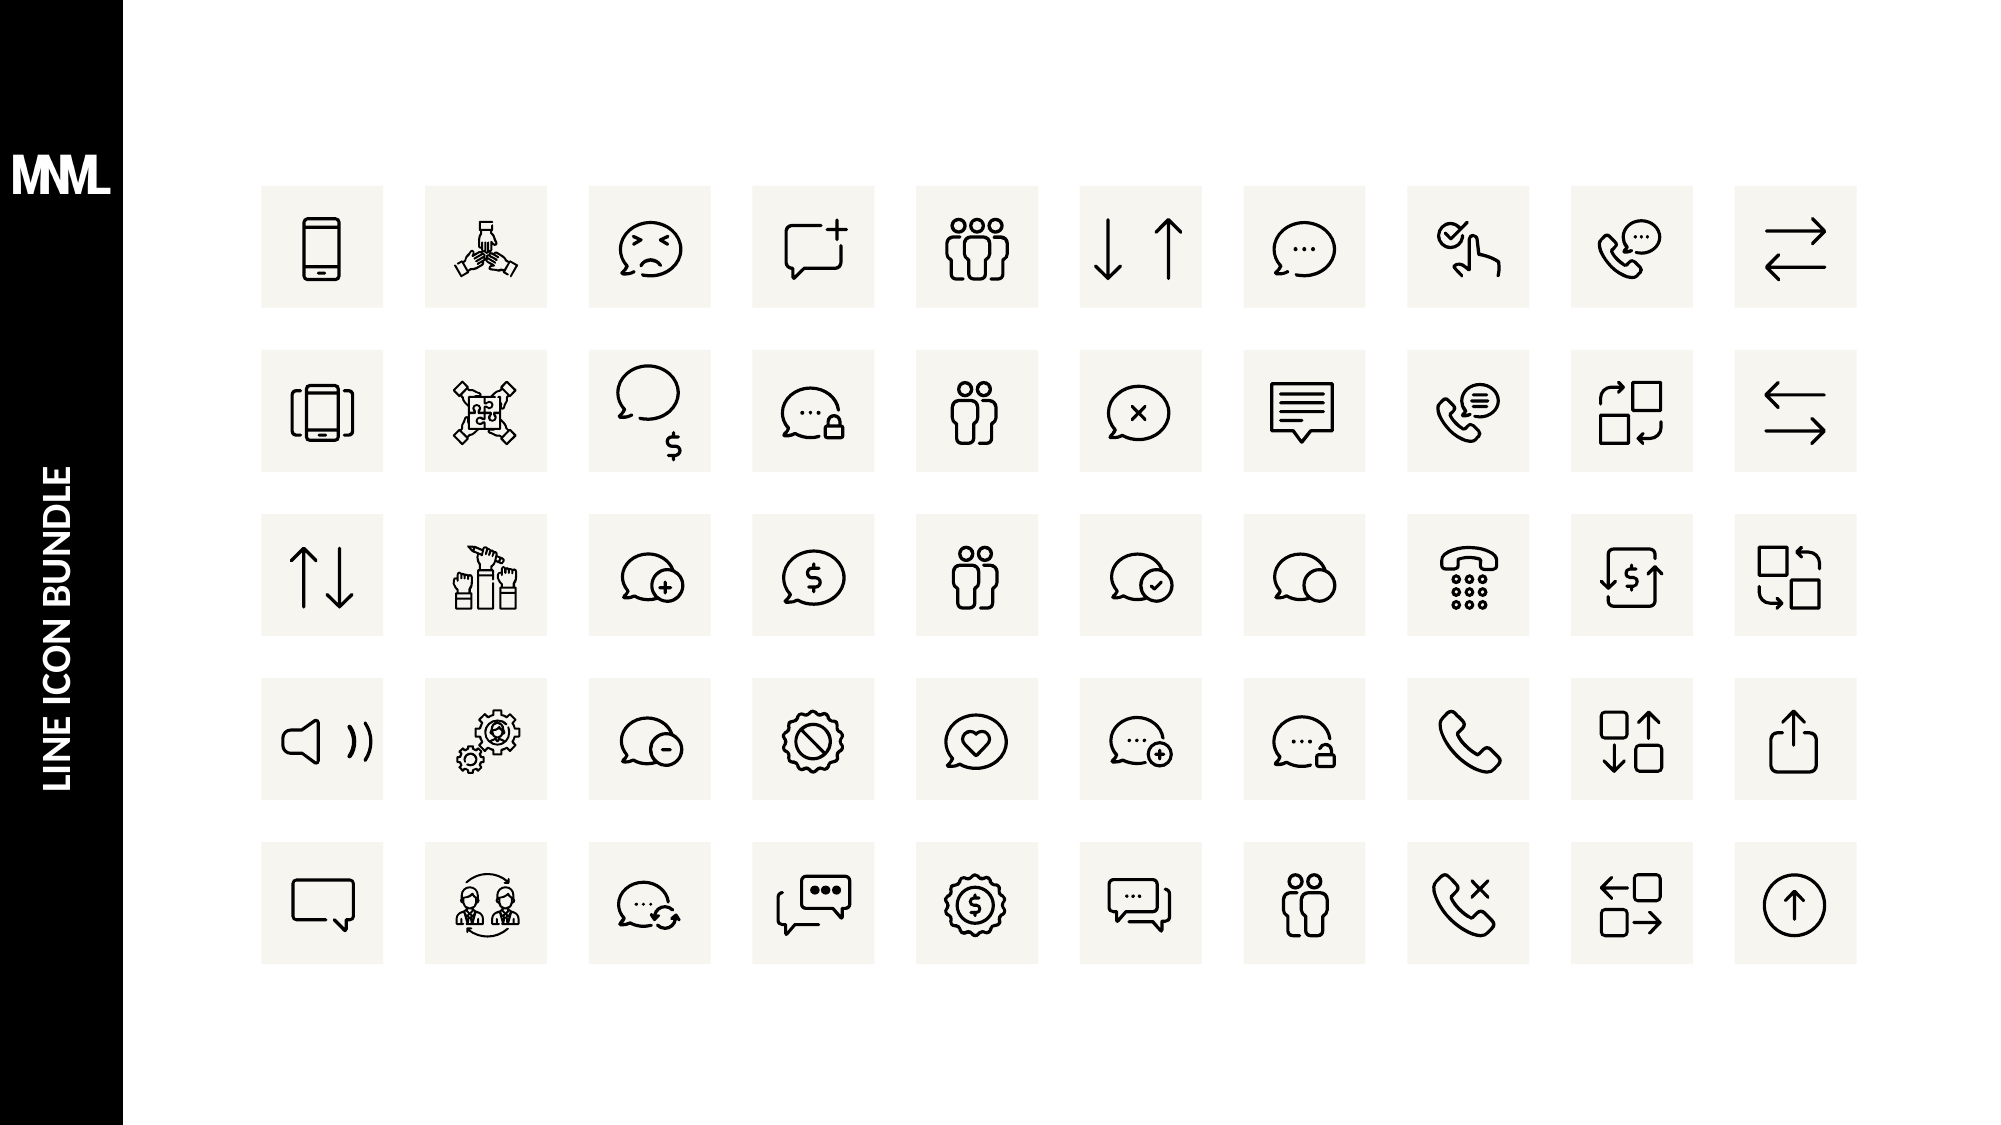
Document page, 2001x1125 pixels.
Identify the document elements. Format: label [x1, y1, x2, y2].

text_box [780, 386, 841, 440]
text_box [290, 389, 303, 437]
text_box [1637, 710, 1661, 741]
text_box [291, 878, 355, 933]
text_box [1306, 873, 1323, 890]
text_box [1464, 587, 1475, 598]
text_box [454, 220, 519, 278]
text_box [465, 873, 510, 884]
text_box [1602, 743, 1626, 773]
text_box [1765, 253, 1827, 282]
text_box [1270, 382, 1334, 444]
text_box [496, 566, 518, 610]
text_box [1451, 574, 1462, 585]
text_box [455, 886, 484, 926]
text_box [1600, 876, 1630, 900]
text_box [1624, 563, 1639, 592]
text_box [987, 217, 1004, 234]
text_box [943, 873, 1007, 938]
text_box [1110, 552, 1174, 603]
text_box [976, 545, 999, 610]
text_box [1272, 220, 1337, 278]
text_box [1451, 599, 1462, 610]
text_box [1464, 599, 1475, 610]
text_box [781, 709, 844, 774]
text_box [620, 552, 685, 603]
text_box [452, 571, 473, 610]
text_box [825, 218, 849, 242]
text_box [1621, 219, 1662, 255]
text_box [951, 545, 981, 610]
text_box [1606, 565, 1664, 608]
text_box [1631, 380, 1663, 413]
text_box [1636, 420, 1663, 445]
text_box [617, 880, 670, 928]
text_box [1106, 384, 1171, 442]
text_box [1273, 552, 1337, 603]
text_box [1781, 709, 1806, 747]
text_box [784, 223, 843, 280]
text_box [491, 886, 520, 926]
text_box [1764, 417, 1826, 445]
text_box [1789, 578, 1821, 610]
text_box [467, 545, 505, 610]
text_box [950, 380, 980, 445]
text_box [1109, 715, 1165, 766]
text_box [1600, 547, 1657, 590]
text_box [823, 414, 845, 440]
text_box [290, 547, 318, 609]
text_box [1764, 381, 1826, 409]
text_box [1764, 217, 1827, 246]
text_box [342, 389, 355, 437]
text_box [1757, 584, 1784, 610]
text_box [1599, 907, 1629, 938]
text_box [969, 217, 986, 234]
text_box [616, 364, 682, 462]
text_box [304, 383, 340, 442]
text_box [1632, 873, 1662, 903]
text_box [325, 546, 354, 609]
text_box [1272, 715, 1332, 769]
text_box [1477, 574, 1488, 585]
text_box [649, 905, 674, 922]
text_box [1107, 878, 1159, 923]
text_box [962, 235, 992, 281]
text_box [782, 549, 846, 606]
text_box [776, 874, 852, 936]
text_box [302, 217, 341, 282]
text_box [456, 709, 521, 774]
text_box [1477, 587, 1488, 598]
text_box [1315, 742, 1336, 769]
text_box [1599, 413, 1631, 445]
text_box [1287, 873, 1304, 890]
text_box [1299, 891, 1329, 938]
text_box [1477, 599, 1488, 610]
text_box [944, 713, 1008, 770]
text_box [950, 217, 967, 234]
text_box [1632, 911, 1662, 935]
text_box [619, 716, 684, 768]
picture [0, 113, 122, 236]
text_box [1769, 731, 1818, 774]
text_box [281, 718, 373, 765]
text_box [1795, 546, 1822, 571]
text_box [1599, 381, 1625, 406]
text_box [1599, 710, 1629, 740]
text_box [1634, 743, 1664, 773]
text_box [618, 220, 683, 278]
text_box [1757, 545, 1789, 577]
text_box [1432, 873, 1496, 938]
text_box [1440, 545, 1499, 572]
text_box [1451, 587, 1462, 598]
text_box [989, 235, 1009, 281]
text_box [656, 913, 681, 930]
text_box [1460, 382, 1500, 419]
text_box [1127, 887, 1172, 933]
text_box [1436, 397, 1482, 443]
text_box [945, 235, 965, 281]
text_box [1437, 221, 1469, 250]
text_box [1438, 709, 1502, 774]
text_box [1464, 574, 1475, 585]
text_box [1094, 218, 1183, 281]
text_box [466, 927, 509, 938]
text_box [1452, 233, 1501, 278]
text_box [1146, 741, 1173, 768]
text_box [975, 380, 998, 445]
text_box [1762, 873, 1827, 938]
text_box [1597, 233, 1643, 280]
text_box [452, 380, 517, 446]
text_box [1281, 891, 1302, 938]
